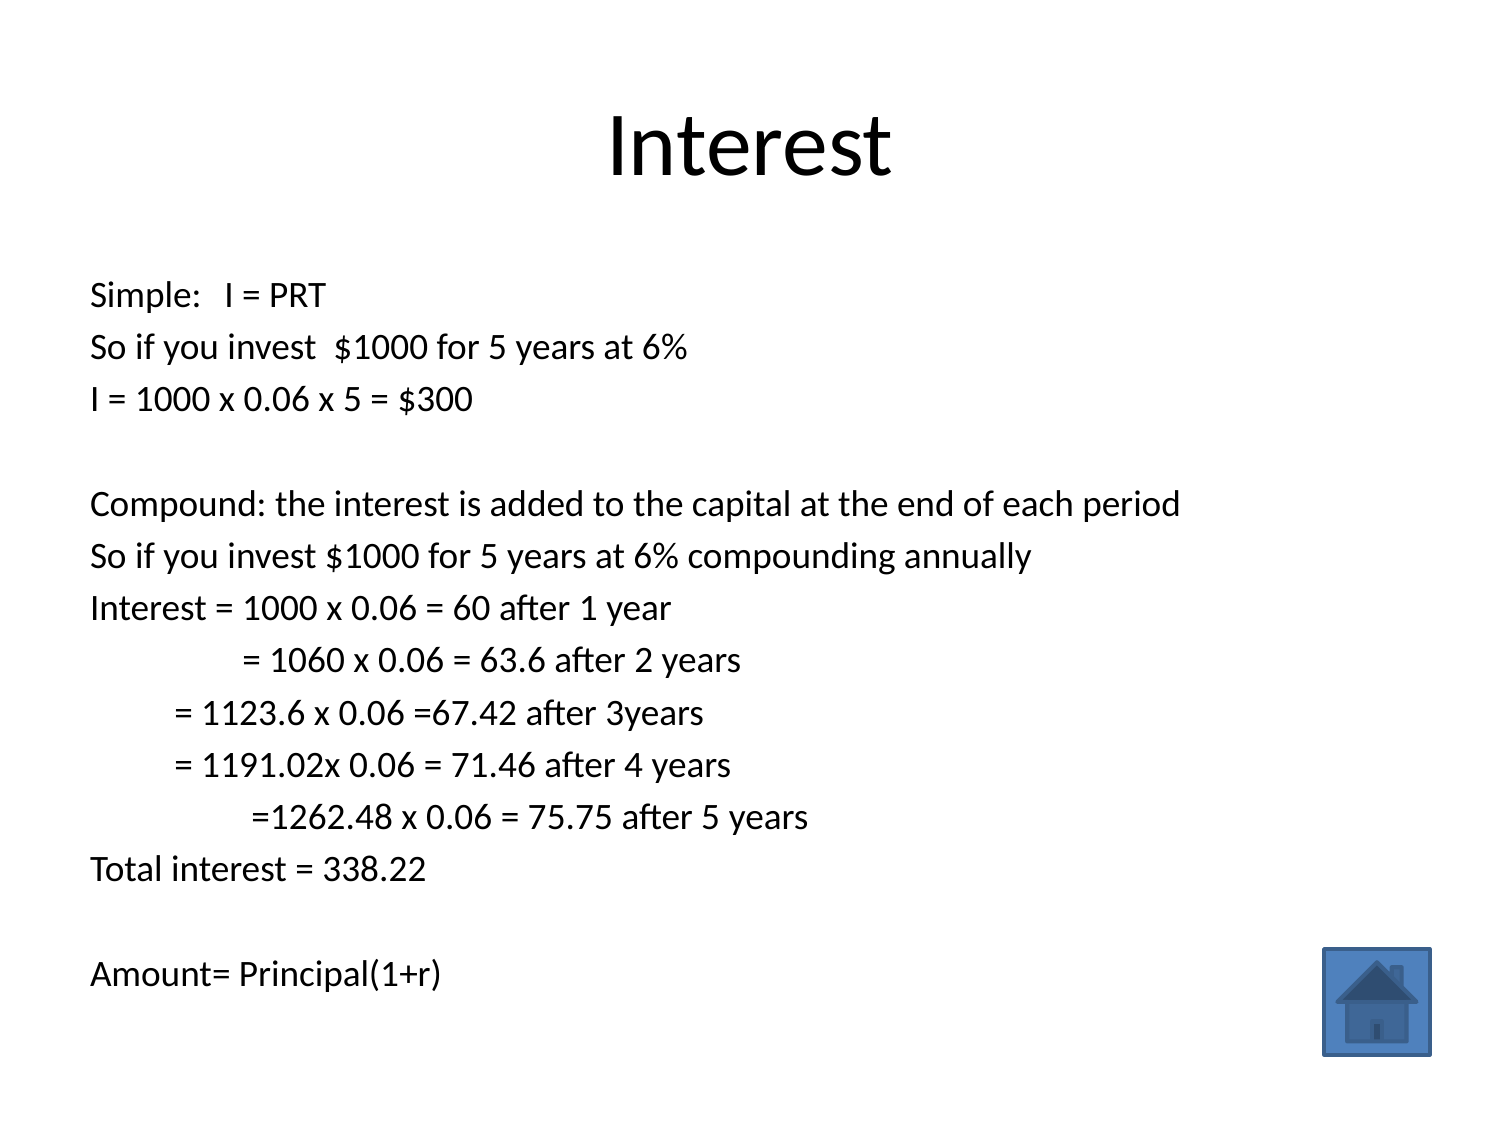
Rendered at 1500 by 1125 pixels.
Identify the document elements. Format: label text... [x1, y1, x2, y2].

title Interest [75, 45, 1425, 233]
list Simple: I = PRT So if you invest $1000 for 5 years at 6% I = 1000 x 0.06 x 5 = $300 Compound: the interest is added to the capital at the end of each period So if you invest $1000 for 5 years at 6% compounding annually Interest = 1000 x 0.06 = 60 after 1 year = 1060 x 0.06 = 63.6 after 2 years = 1123.6 x 0.06 =67.42 after 3years = 1191.02x 0.06 = 71.46 after 4 years =1262.48 x 0.06 = 75.75 after 5 years Total interest = 338.22 Amount= Principal(1+r) [75, 262, 1425, 1005]
text_box [1322, 947, 1432, 1057]
